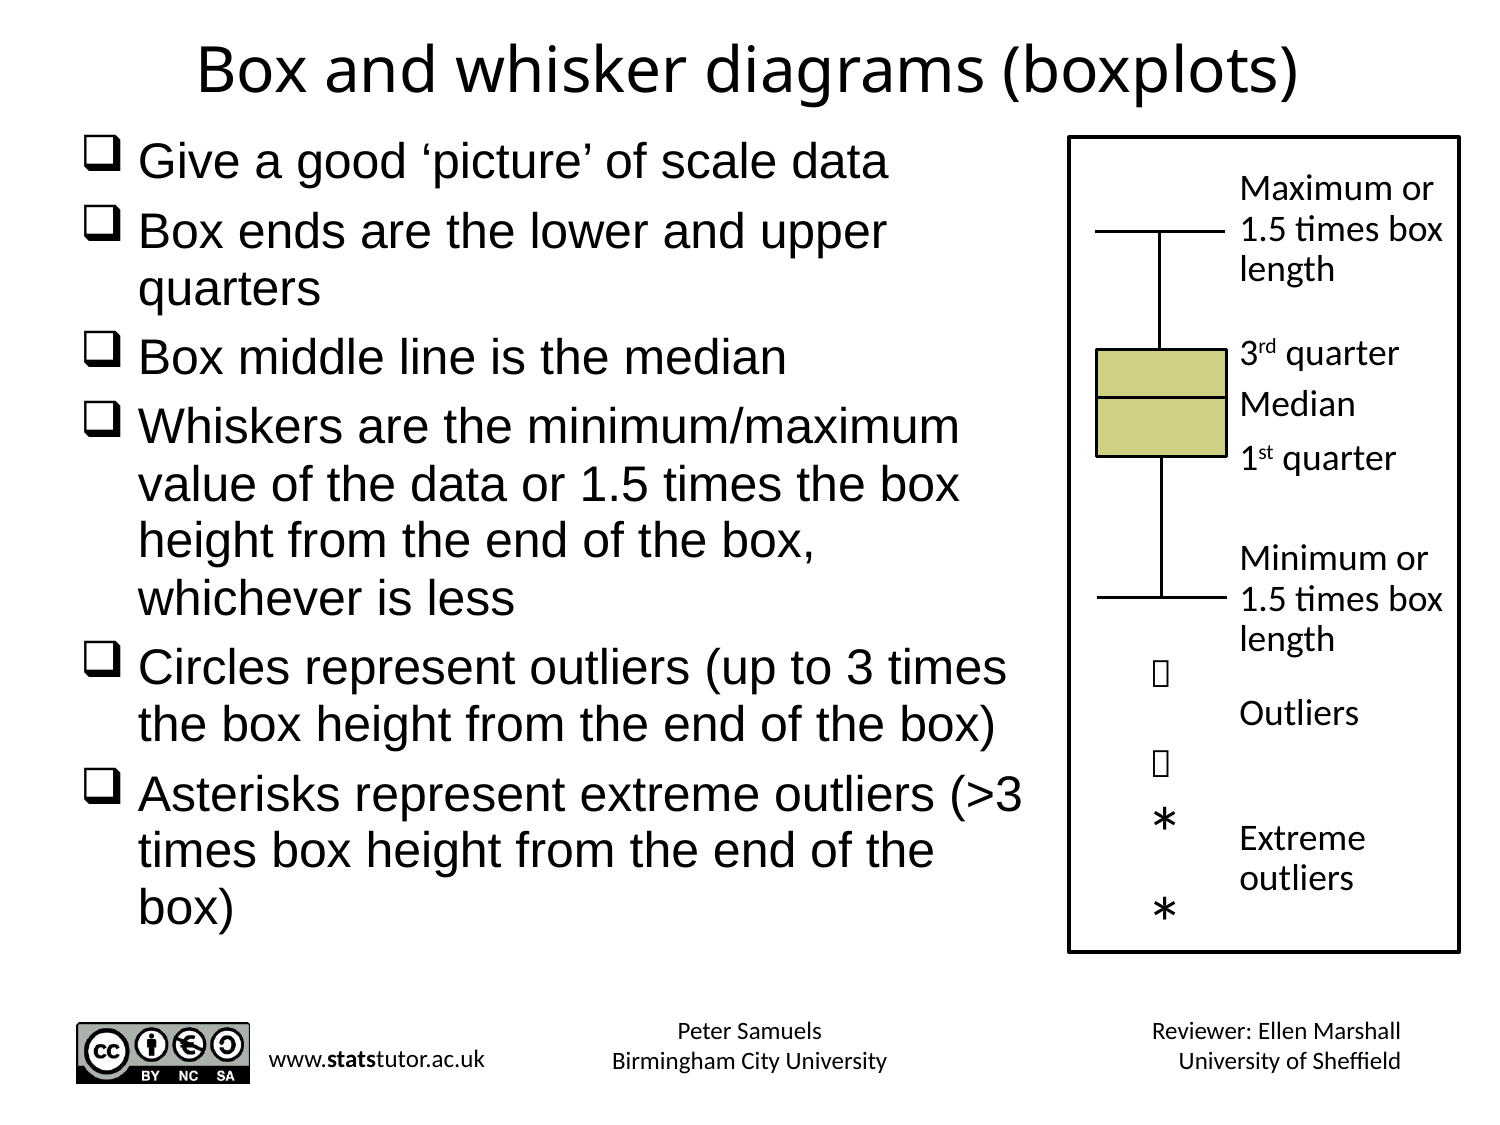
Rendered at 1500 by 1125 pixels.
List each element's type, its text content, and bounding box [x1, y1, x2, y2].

text_box [1095, 348, 1224, 400]
text_box 3rd quarter [1224, 320, 1432, 381]
picture [76, 1022, 251, 1084]
text_box Median [1224, 371, 1398, 432]
text_box   * * [1131, 642, 1191, 973]
text_box [1095, 402, 1224, 458]
text_box [1067, 135, 1461, 954]
list Give a good ‘picture’ of scale data Box ends are the lower and upper quarters Box middle line is the median Whiskers are the minimum/maximum value of the data or 1.5 times the box height from the end of the box, whichever is less Circles represent outliers (up to 3 times the box height from the end of the box) Asterisks represent extreme outliers (>3 times box height from the end of the box) [64, 125, 1046, 976]
title Box and whisker diagrams (boxplots) [11, 21, 1483, 114]
text_box Peter Samuels Birmingham City University [549, 1007, 951, 1083]
text_box www.statstutor.ac.uk [254, 1035, 561, 1080]
text_box Maximum or 1.5 times box length [1224, 160, 1459, 297]
text_box Minimum or 1.5 times box length [1224, 530, 1459, 668]
text_box Reviewer: Ellen Marshall University of Sheffield [1038, 1007, 1417, 1083]
text_box 1st quarter [1224, 425, 1426, 486]
text_box Extreme outliers [1224, 810, 1398, 907]
text_box Outliers [1224, 680, 1398, 741]
